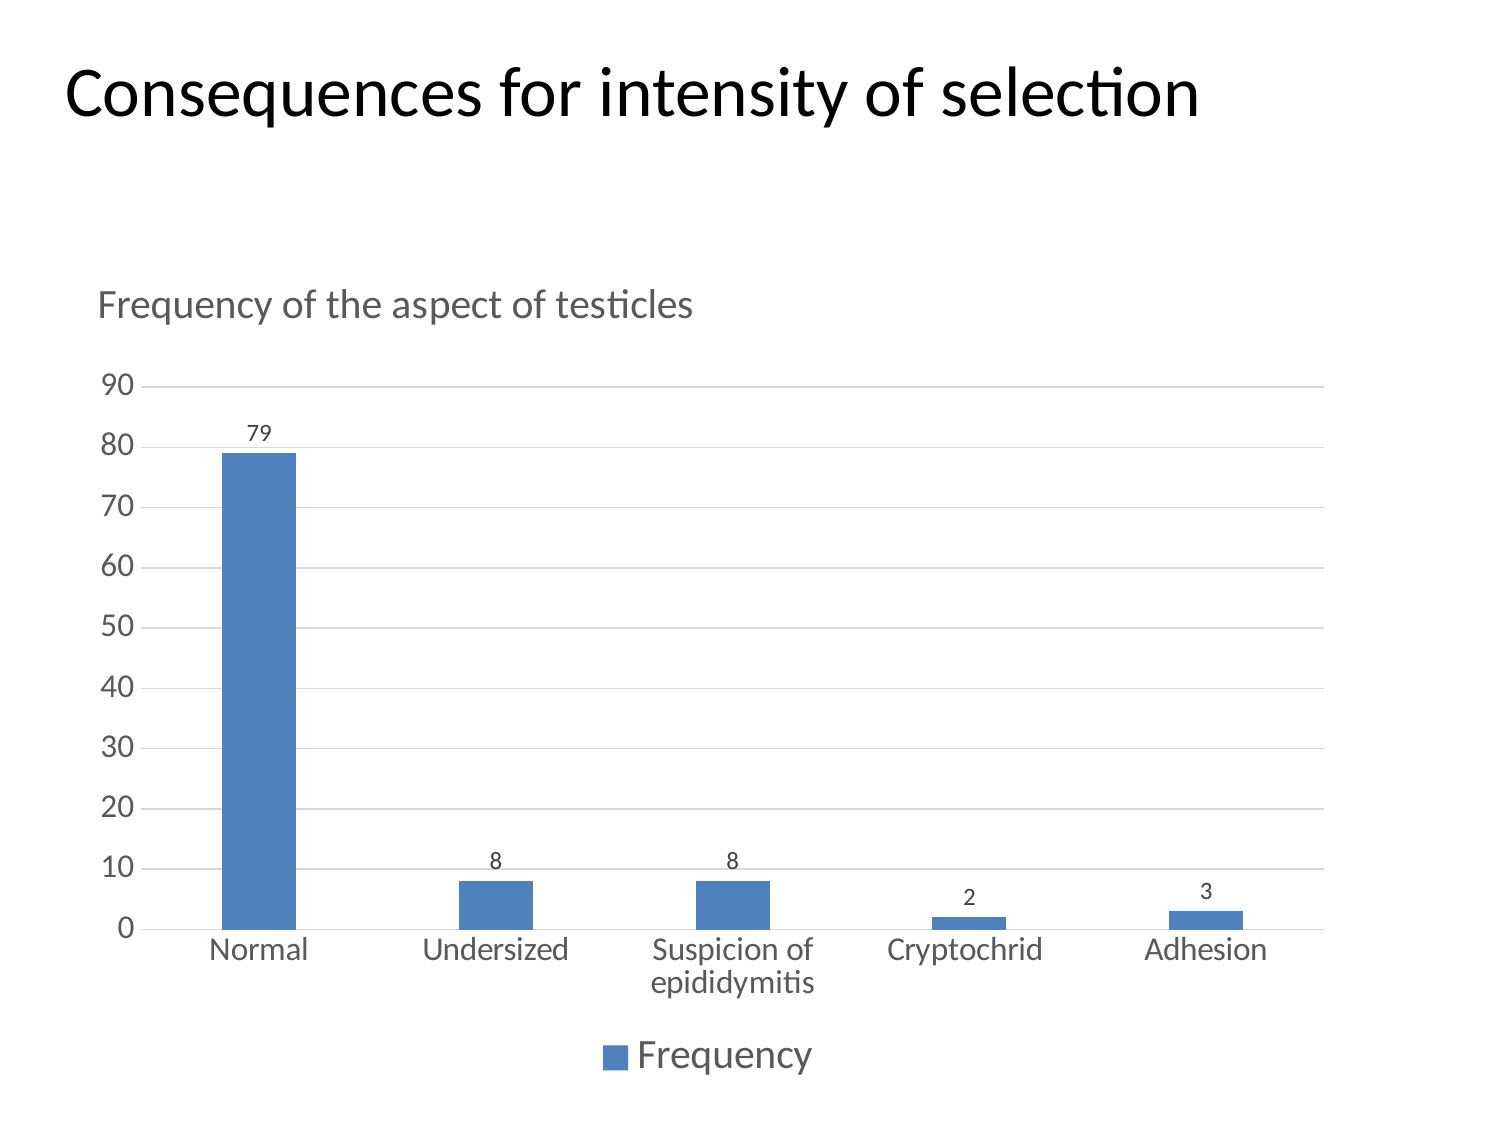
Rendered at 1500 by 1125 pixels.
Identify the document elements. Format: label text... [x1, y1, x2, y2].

title Consequences for intensity of selection [50, 12, 1450, 163]
chart [74, 262, 1351, 1088]
